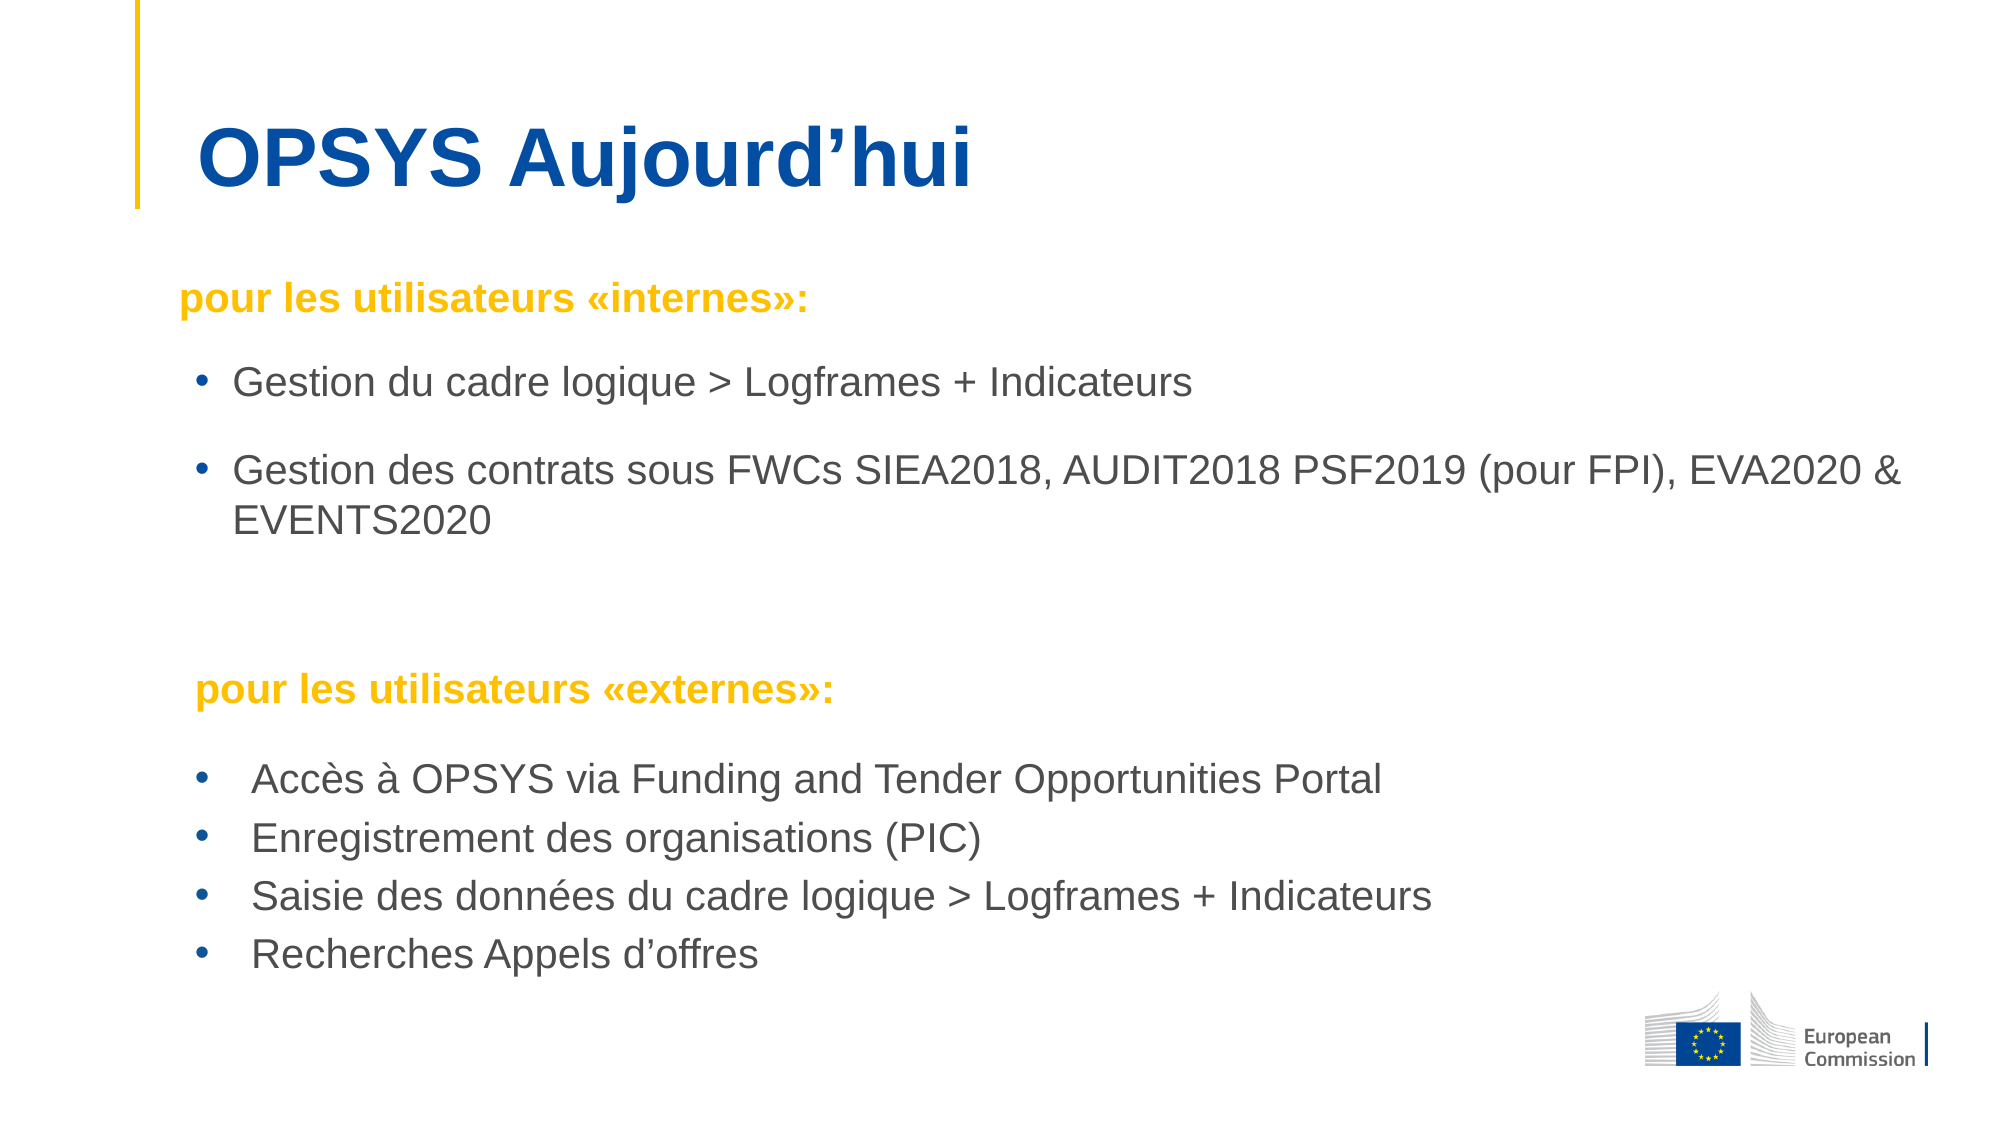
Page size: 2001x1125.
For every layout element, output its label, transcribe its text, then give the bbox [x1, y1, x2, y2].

list Gestion du cadre logique > Logframes + Indicateurs Gestion des contrats sous FWCs SIEA2018, AUDIT2018 PSF2019 (pour FPI), EVA2020 & EVENTS2020 [179, 347, 1980, 610]
text_box pour les utilisateurs «externes»: [179, 610, 1980, 744]
picture [1645, 991, 1928, 1066]
text_box pour les utilisateurs «internes»: [164, 263, 825, 329]
text_box Accès à OPSYS via Funding and Tender Opportunities Portal Enregistrement des organisations (PIC) Saisie des données du cadre logique > Logframes + Indicateurs Recherches Appels d’offres [179, 744, 1980, 988]
title OPSYS Aujourd’hui [182, 26, 1880, 205]
